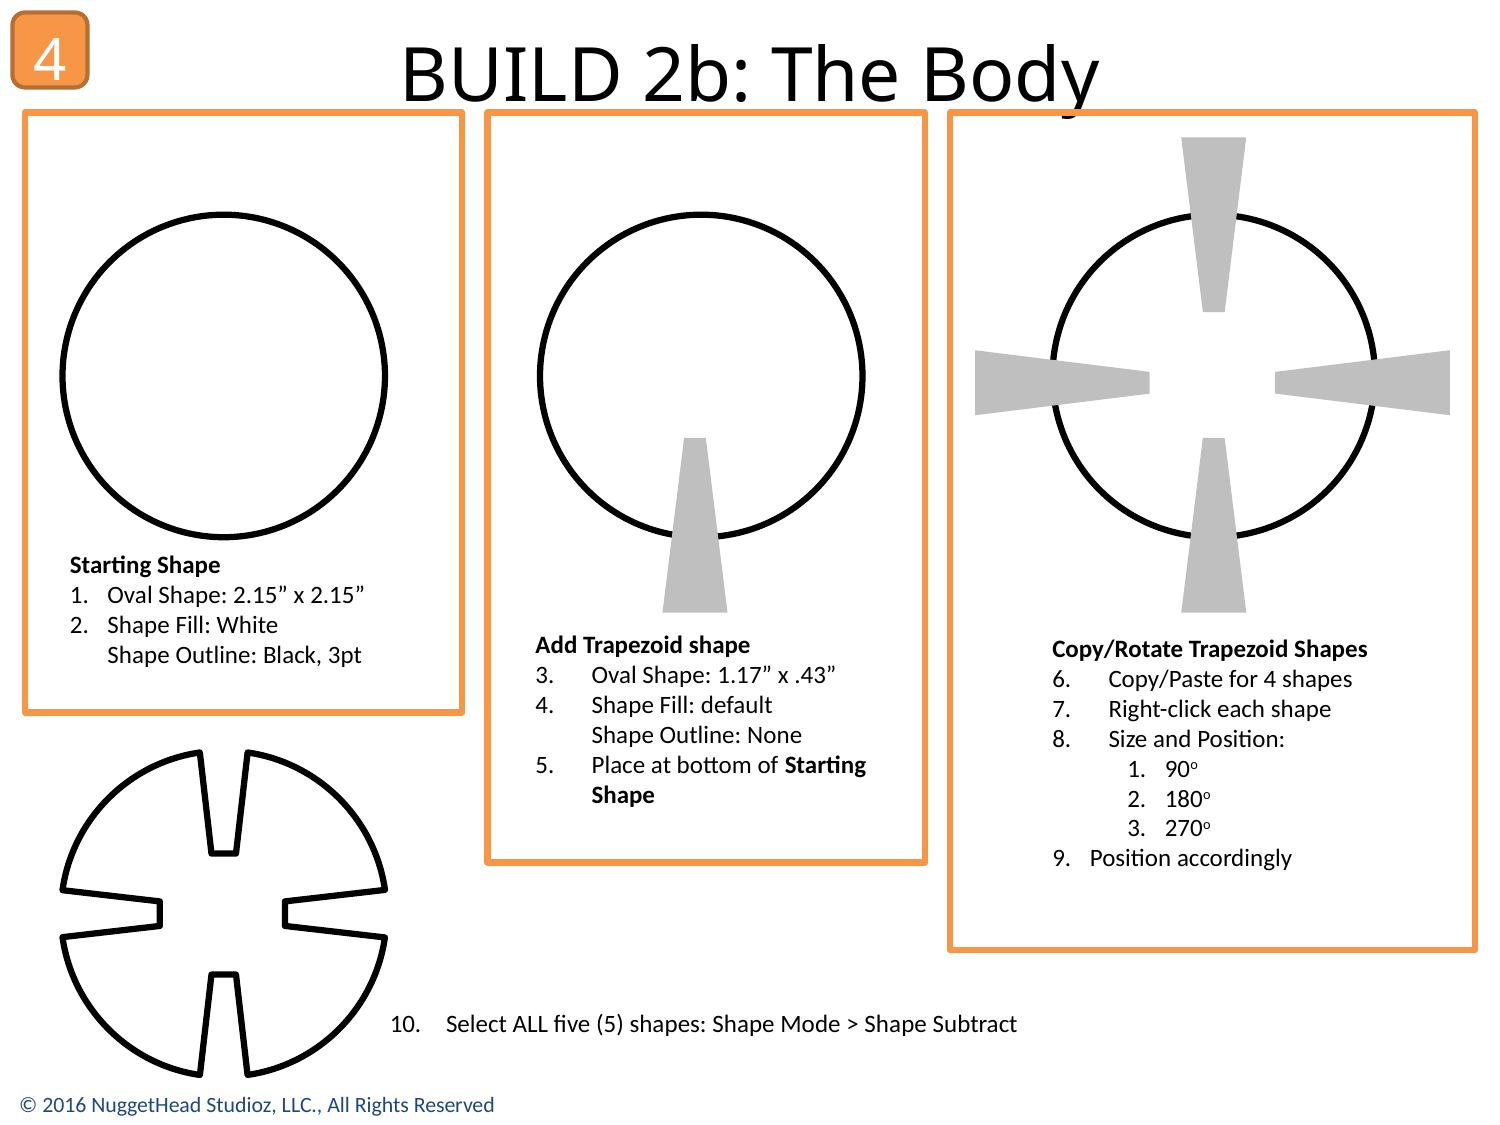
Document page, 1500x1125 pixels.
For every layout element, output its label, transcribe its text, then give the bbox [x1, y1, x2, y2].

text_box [12, 12, 88, 101]
title BUILD 2b: The Body [80, 12, 1425, 130]
text_box [485, 110, 927, 864]
text_box [23, 110, 464, 714]
text_box [948, 110, 1477, 952]
text_box Select ALL five (5) shapes: Shape Mode > Shape Subtract [375, 999, 1187, 1045]
text_box [60, 750, 388, 1078]
